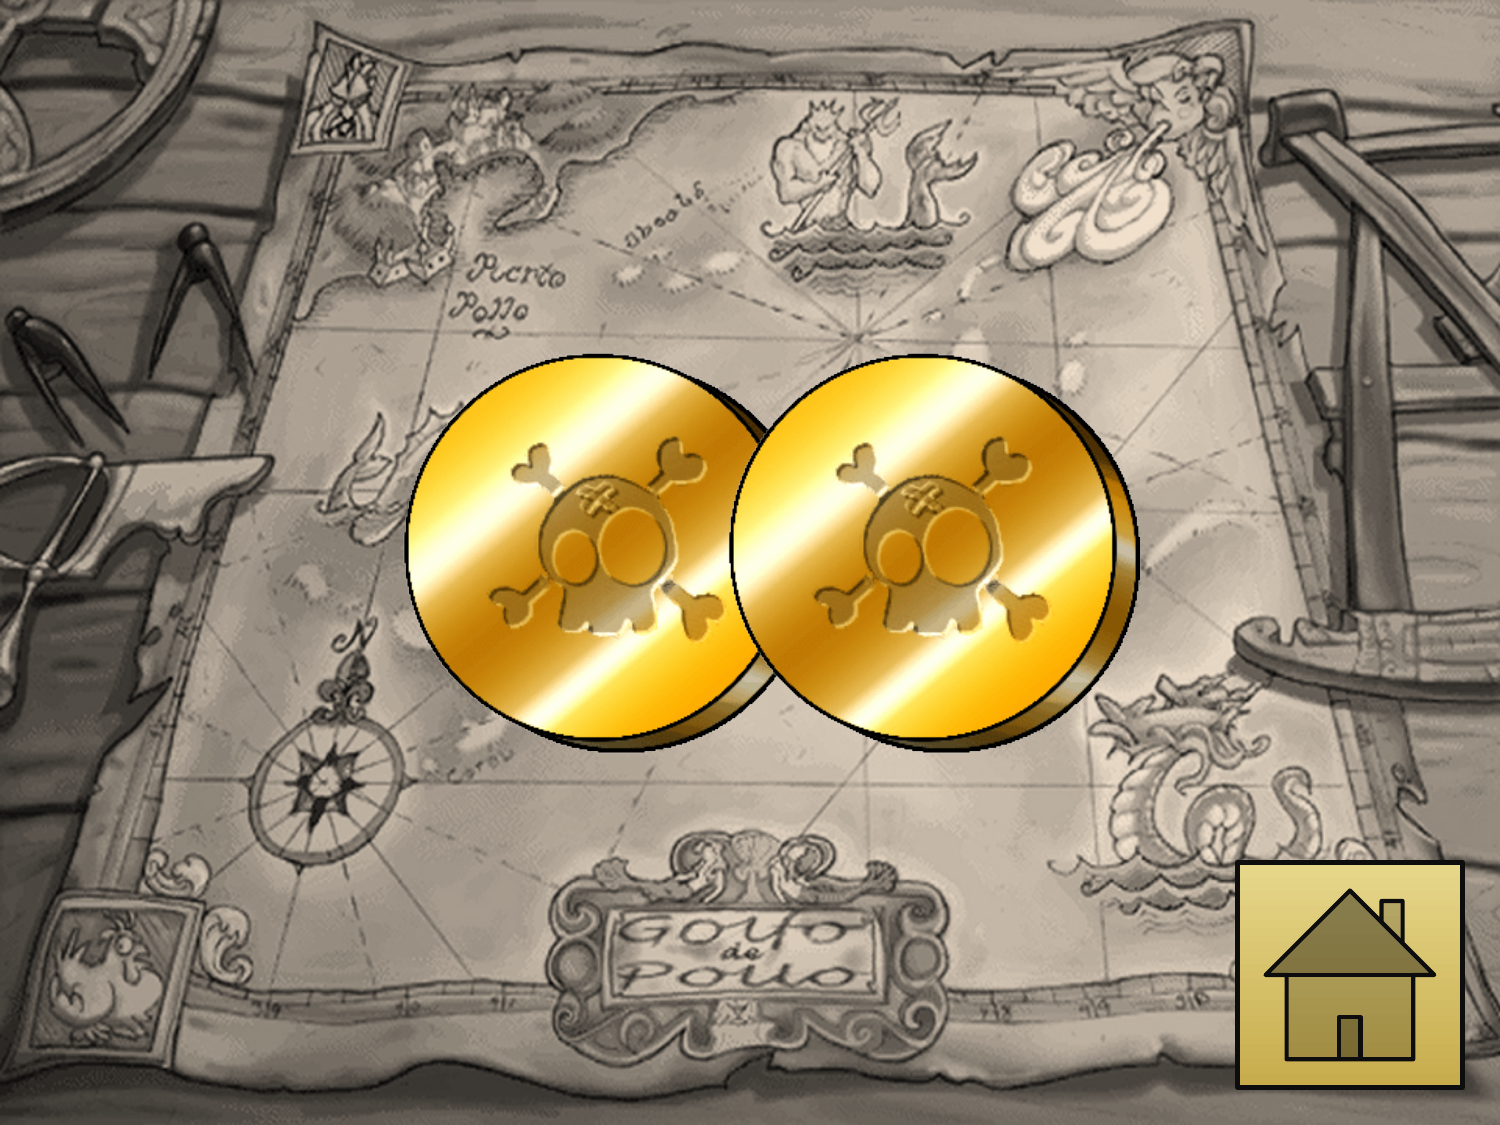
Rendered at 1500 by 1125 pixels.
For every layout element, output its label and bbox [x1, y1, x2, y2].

text_box [1235, 860, 1465, 1090]
picture [398, 349, 1151, 762]
